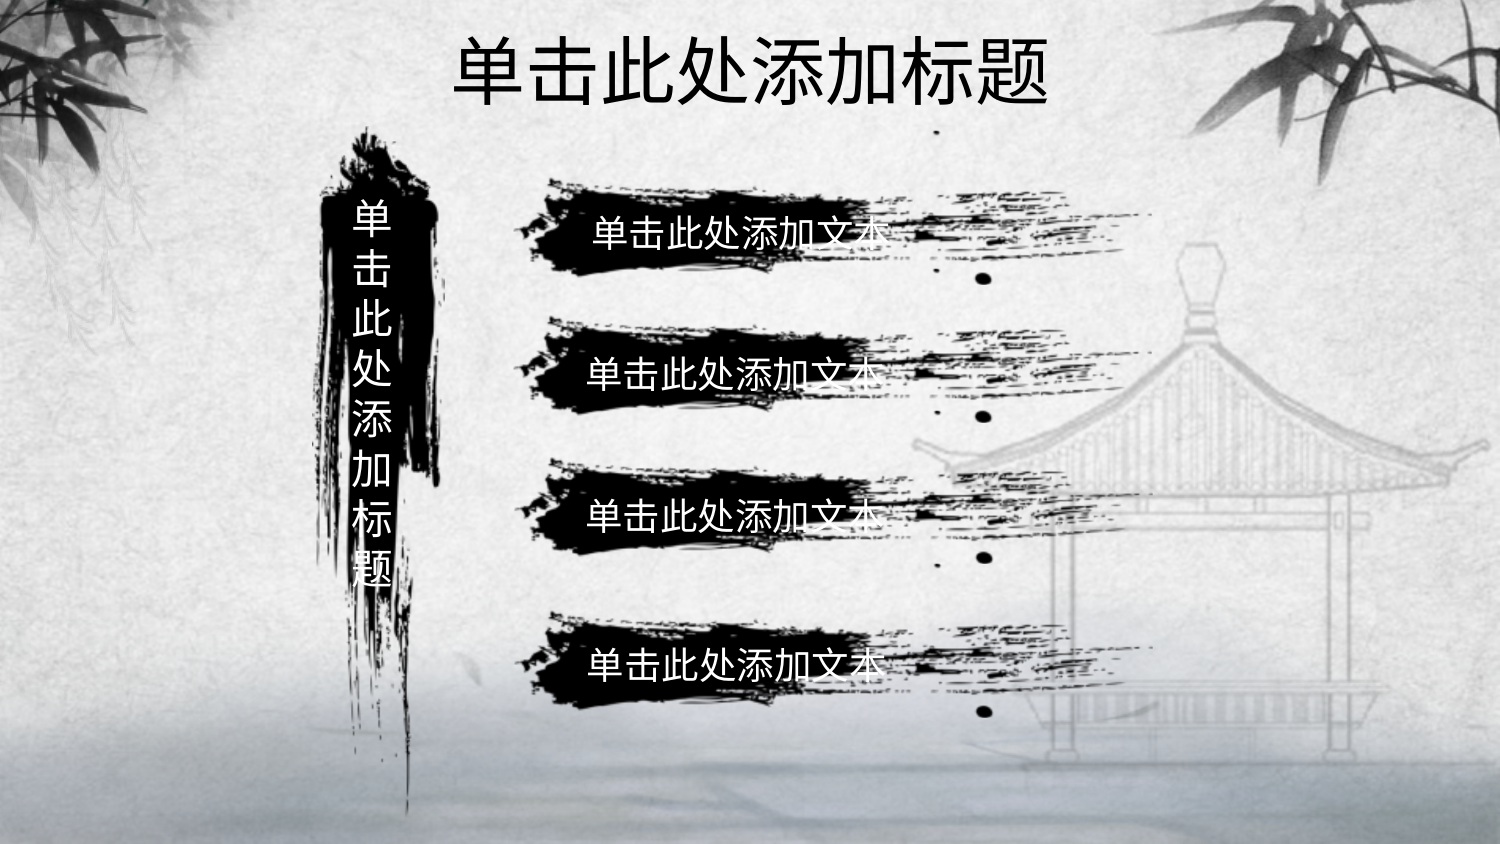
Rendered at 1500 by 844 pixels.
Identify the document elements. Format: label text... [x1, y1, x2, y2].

picture [0, 0, 1500, 844]
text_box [312, 125, 446, 818]
title 单击此处添加标题 [75, 33, 1425, 106]
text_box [514, 571, 1153, 718]
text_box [513, 130, 1152, 285]
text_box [514, 428, 1153, 565]
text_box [513, 293, 1152, 423]
